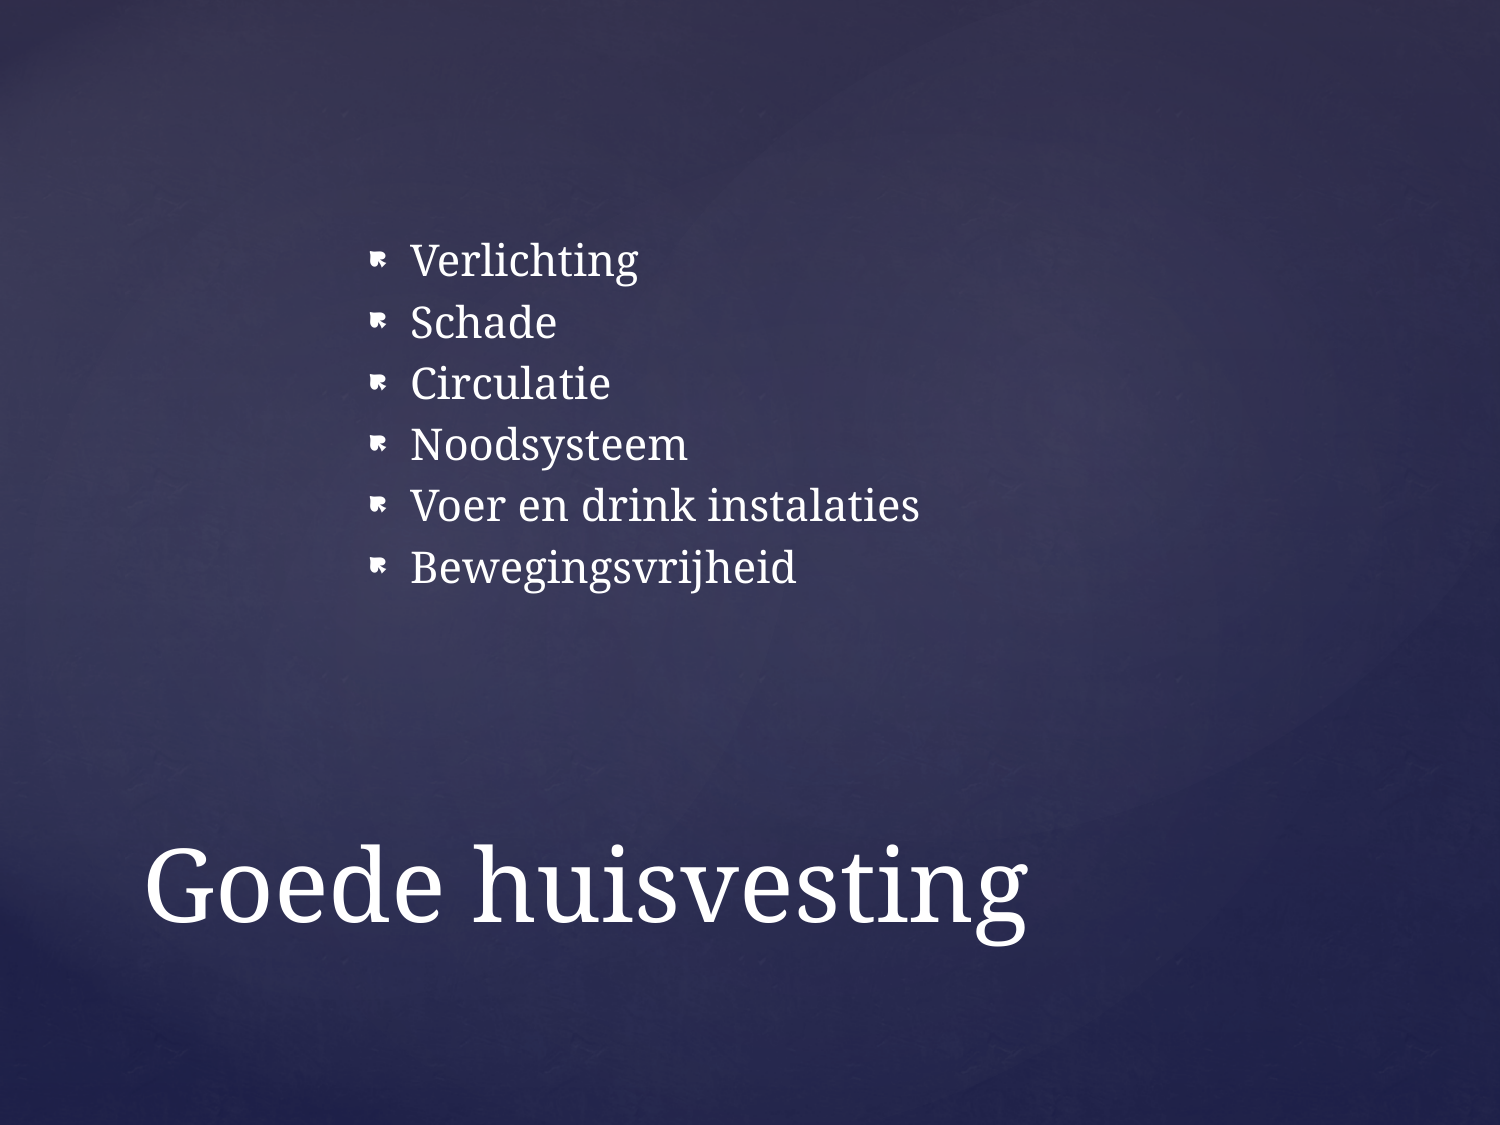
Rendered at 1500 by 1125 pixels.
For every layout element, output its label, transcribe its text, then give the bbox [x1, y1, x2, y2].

title Goede huisvesting [127, 800, 1365, 950]
list Verlichting Schade Circulatie Noodsysteem Voer en drink instalaties Bewegingsvrijheid [350, 112, 1350, 713]
